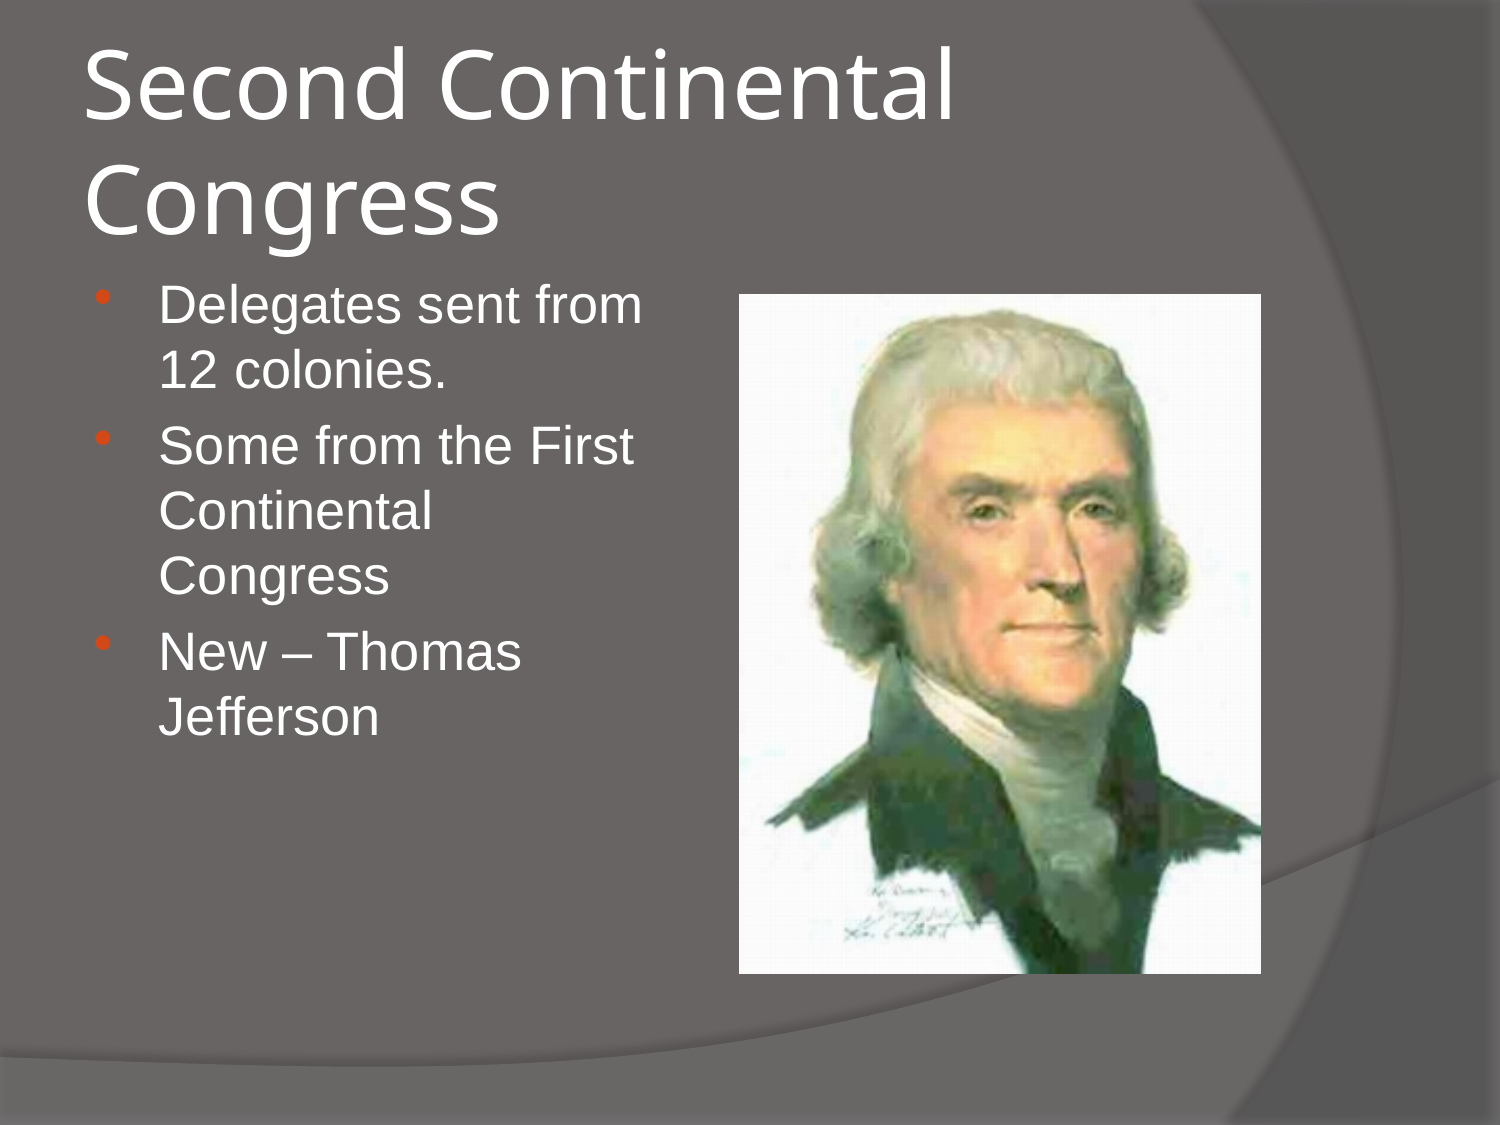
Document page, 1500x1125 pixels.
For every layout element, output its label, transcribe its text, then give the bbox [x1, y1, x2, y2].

list Delegates sent from 12 colonies. Some from the First Continental Congress New – Thomas Jefferson [75, 262, 675, 1005]
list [739, 293, 1261, 974]
title Second Continental Congress [75, 45, 1300, 233]
